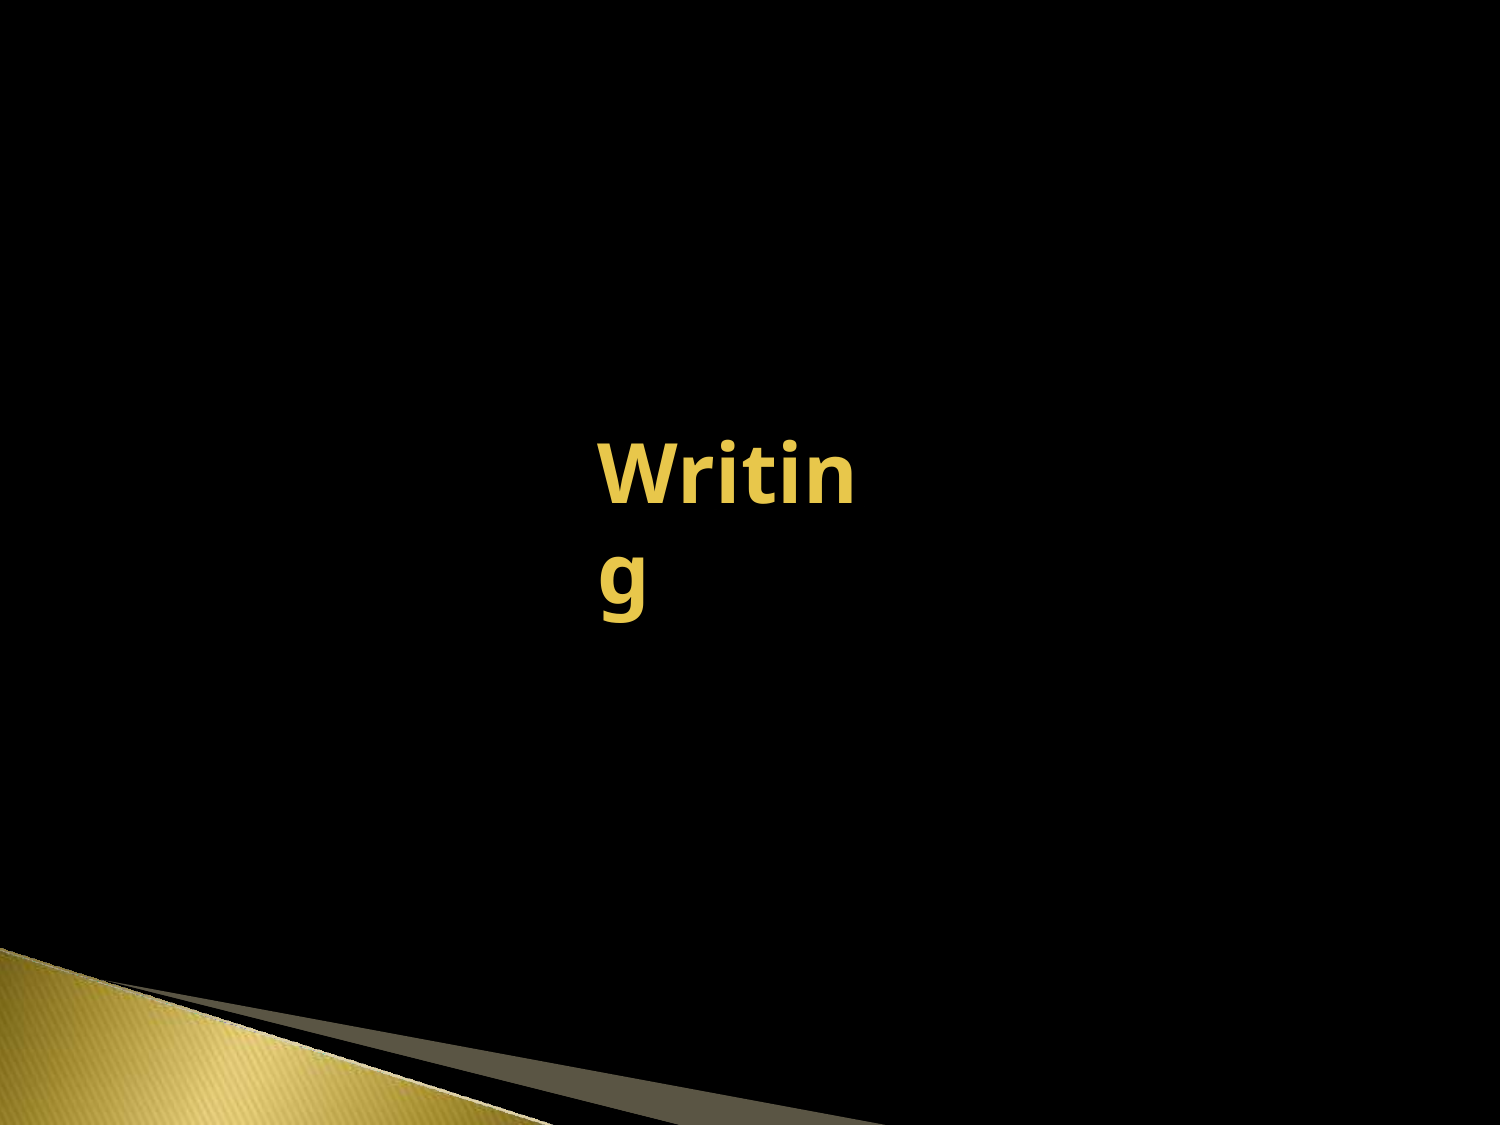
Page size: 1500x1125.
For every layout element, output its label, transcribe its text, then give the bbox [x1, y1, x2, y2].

title Writing [595, 418, 889, 621]
text_box [543, 406, 941, 540]
picture [0, 948, 558, 1125]
